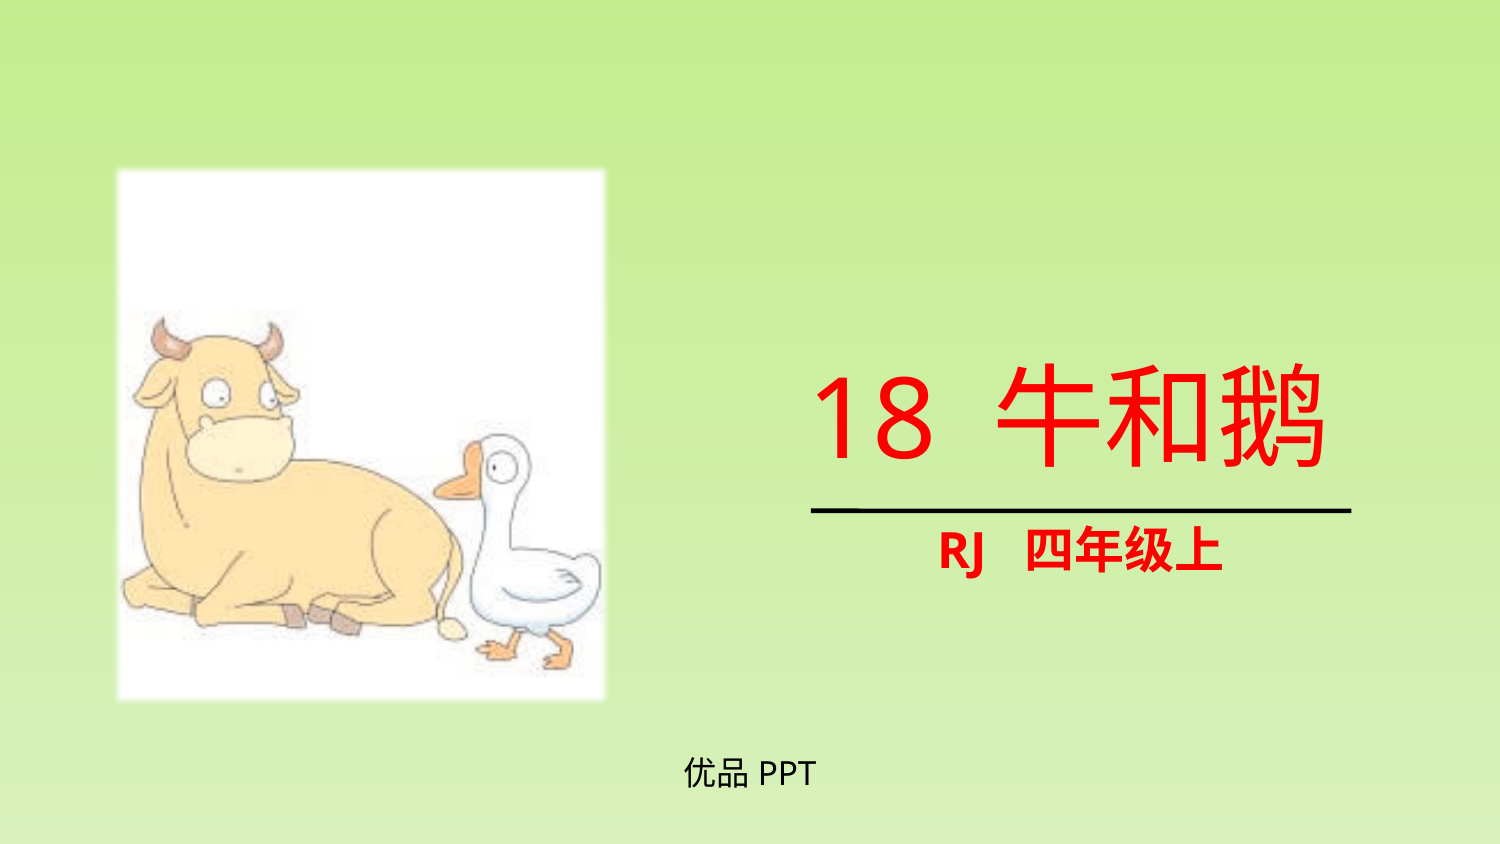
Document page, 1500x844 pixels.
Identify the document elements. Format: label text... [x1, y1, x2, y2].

text_box 18 牛和鹅 [700, 339, 1438, 489]
text_box RJ 四年级上 [810, 510, 1352, 586]
text_box 优品PPT [0, 740, 1500, 800]
picture [111, 163, 610, 707]
